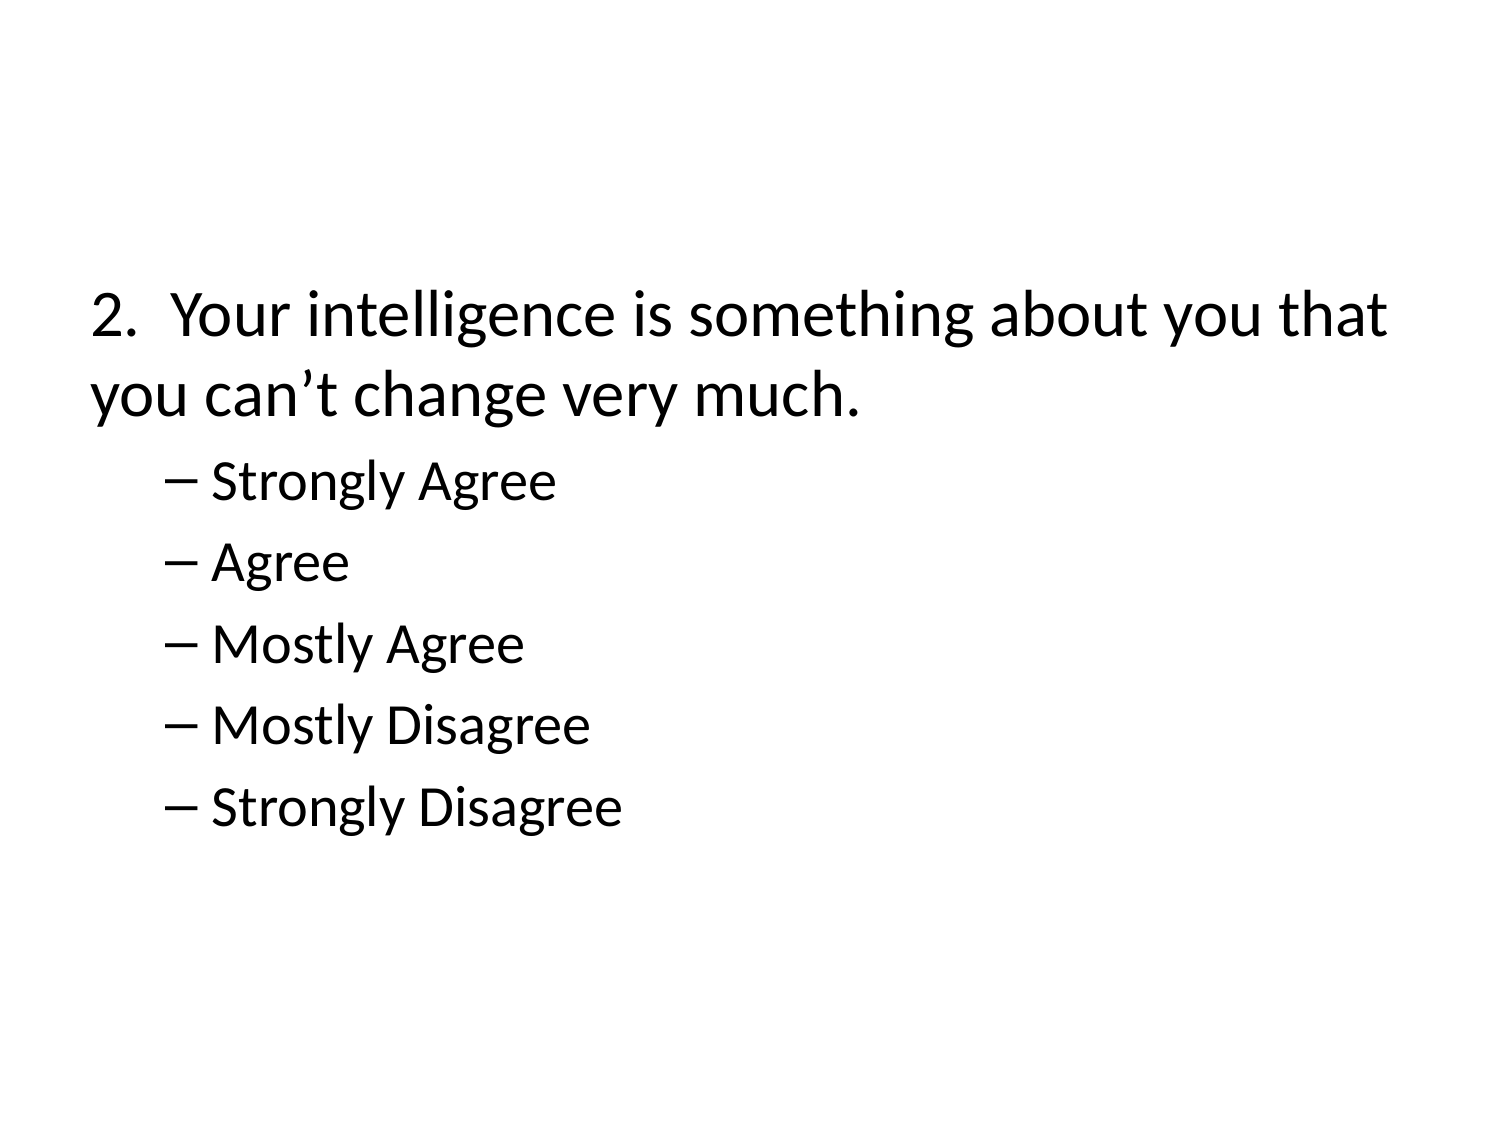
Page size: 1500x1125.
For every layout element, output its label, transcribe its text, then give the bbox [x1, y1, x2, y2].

list 2. Your intelligence is something about you that you can’t change very much. Strongly Agree Agree Mostly Agree Mostly Disagree Strongly Disagree [75, 262, 1425, 1005]
